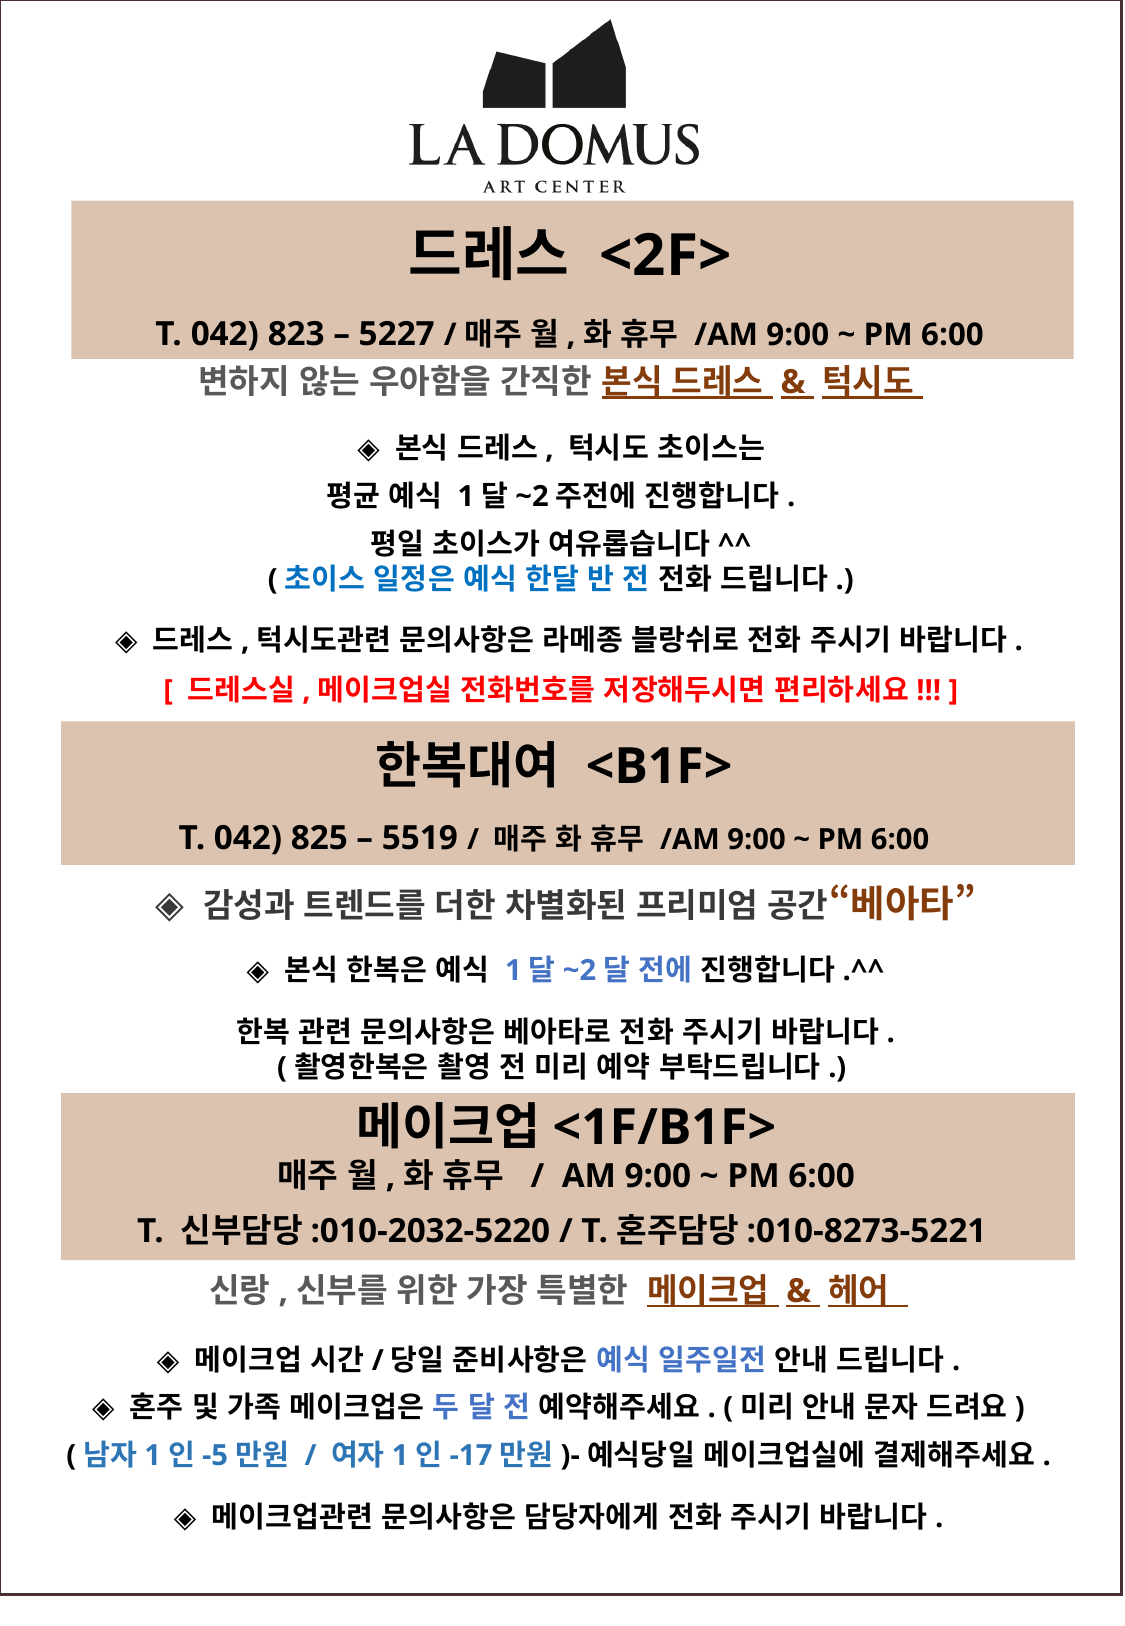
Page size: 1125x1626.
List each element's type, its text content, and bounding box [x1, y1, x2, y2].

text_box 드레스 <2F> T. 042) 823 – 5227 /매주 월,화 휴무 /AM 9:00 ~ PM 6:00 [53, 210, 1087, 360]
picture [409, 19, 699, 193]
text_box ◈ 감성과 트렌드를 더한 차별화된 프리미엄 공간“베아타” ◈ 본식 한복은 예식 1달~2달 전에 진행합니다.^^ 한복 관련 문의사항은 베아타로 전화 주시기 바랍니다. (촬영한복은 촬영 전 미리 예약 부탁드립니다.) [56, 872, 1075, 1091]
text_box 메이크업<1F/B1F> 매주 월,화 휴무 / AM 9:00 ~ PM 6:00 T. 신부담당:010-2032-5220 / T.혼주담당:010-8273-5221 [37, 1087, 1095, 1257]
text_box [70, 200, 1075, 210]
text_box 변하지 않는 우아함을 간직한 본식 드레스 & 턱시도 ◈ 본식 드레스, 턱시도 초이스는 평균 예식 1달~2주전에 진행합니다. 평일 초이스가 여유롭습니다^^ (초이스 일정은 예식 한달 반 전 전화 드립니다.) ◈ 드레스,턱시도관련 문의사항은 라메종 블랑쉬로 전화 주시기 바랍니다. [ 드레스실,메이크업실 전화번호를 저장해두시면 편리하세요!!! ] [58, 360, 1063, 714]
text_box 한복대여 <B1F> T. 042) 825 – 5519 / 매주 화 휴무 /AM 9:00 ~ PM 6:00 [51, 726, 1057, 864]
text_box [60, 1257, 1076, 1261]
text_box [0, 0, 1122, 1595]
text_box [60, 720, 1076, 866]
text_box 신랑,신부를 위한 가장 특별한 메이크업 & 헤어 ◈ 메이크업 시간/당일 준비사항은 예식 일주일전 안내 드립니다. ◈ 혼주 및 가족 메이크업은 두 달 전 예약해주세요. (미리 안내 문자 드려요) (남자1인-5만원 / 여자1인-17만원)-예식당일 메이크업실에 결제해주세요. ◈ 메이크업관련 문의사항은 담당자에게 전화 주시기 바랍니다. [49, 1261, 1068, 1541]
